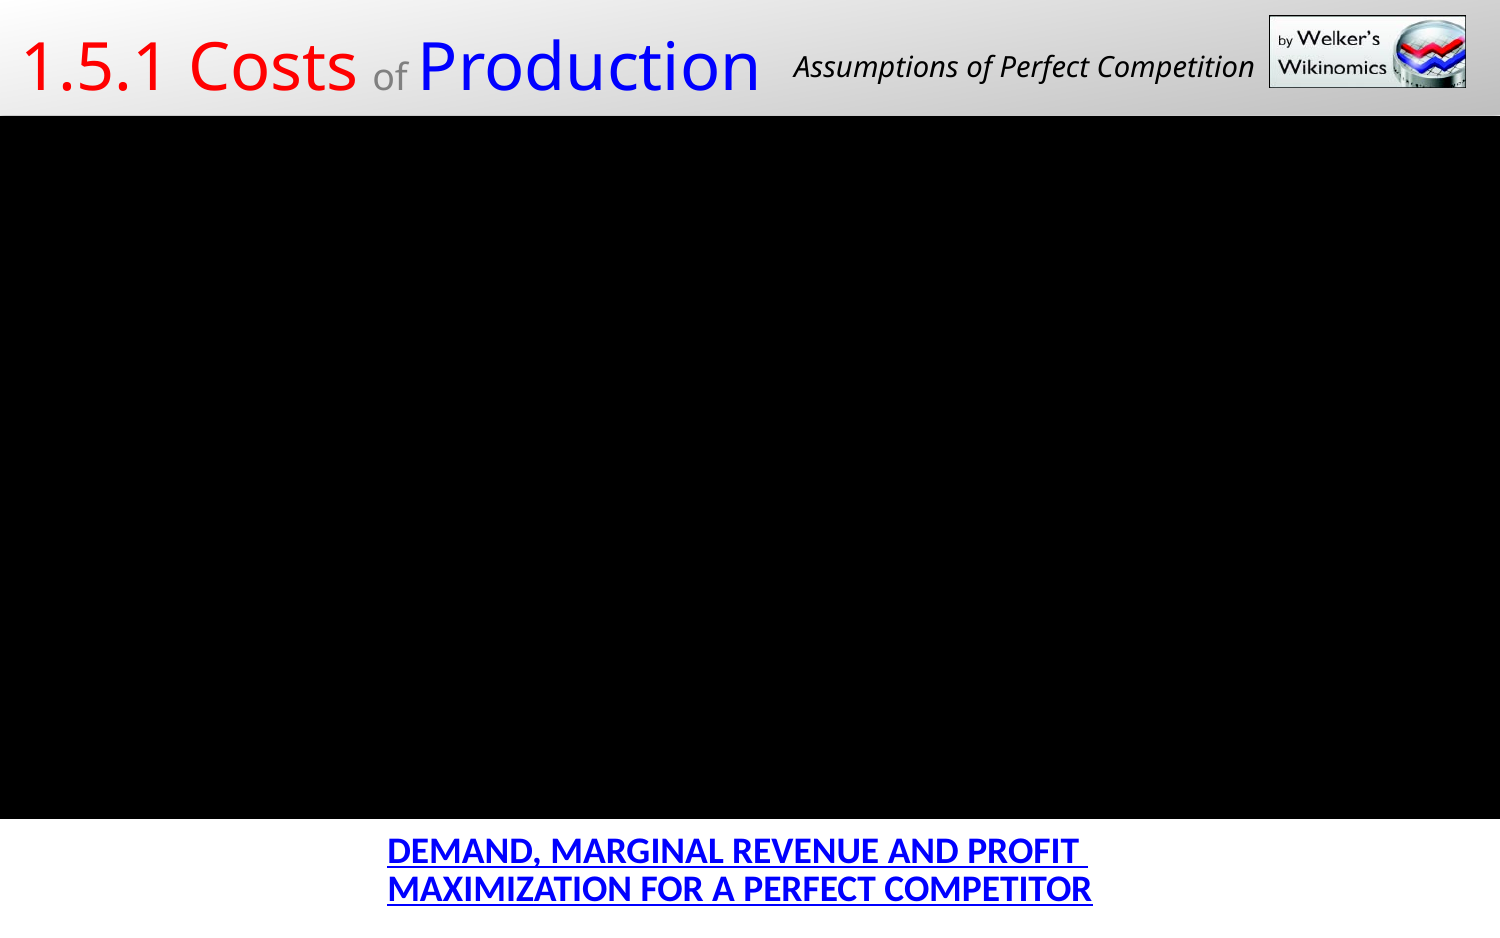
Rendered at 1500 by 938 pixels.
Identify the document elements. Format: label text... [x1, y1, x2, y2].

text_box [0, 0, 1500, 115]
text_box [0, 115, 1500, 820]
text_box DEMAND, MARGINAL REVENUE AND PROFIT MAXIMIZATION FOR A PERFECT COMPETITOR [372, 828, 1123, 879]
